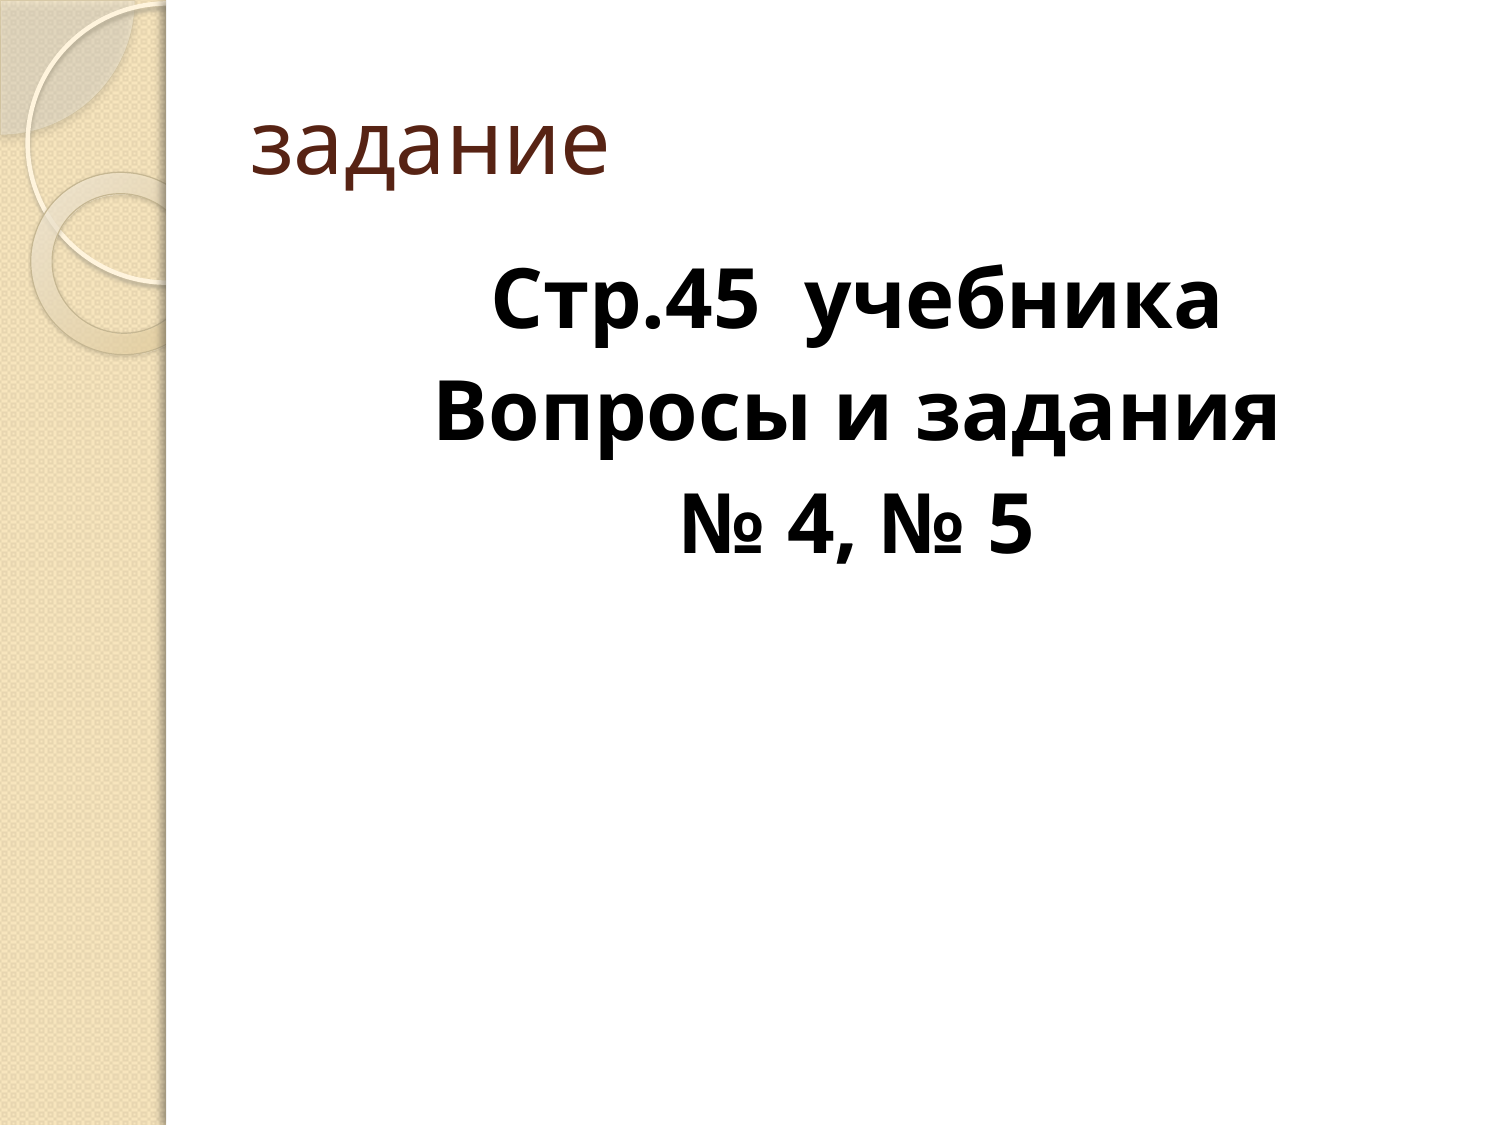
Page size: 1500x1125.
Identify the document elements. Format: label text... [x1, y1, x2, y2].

list Стр.45 учебника Вопросы и задания № 4, № 5 [235, 237, 1466, 1025]
title задание [235, 45, 1466, 233]
